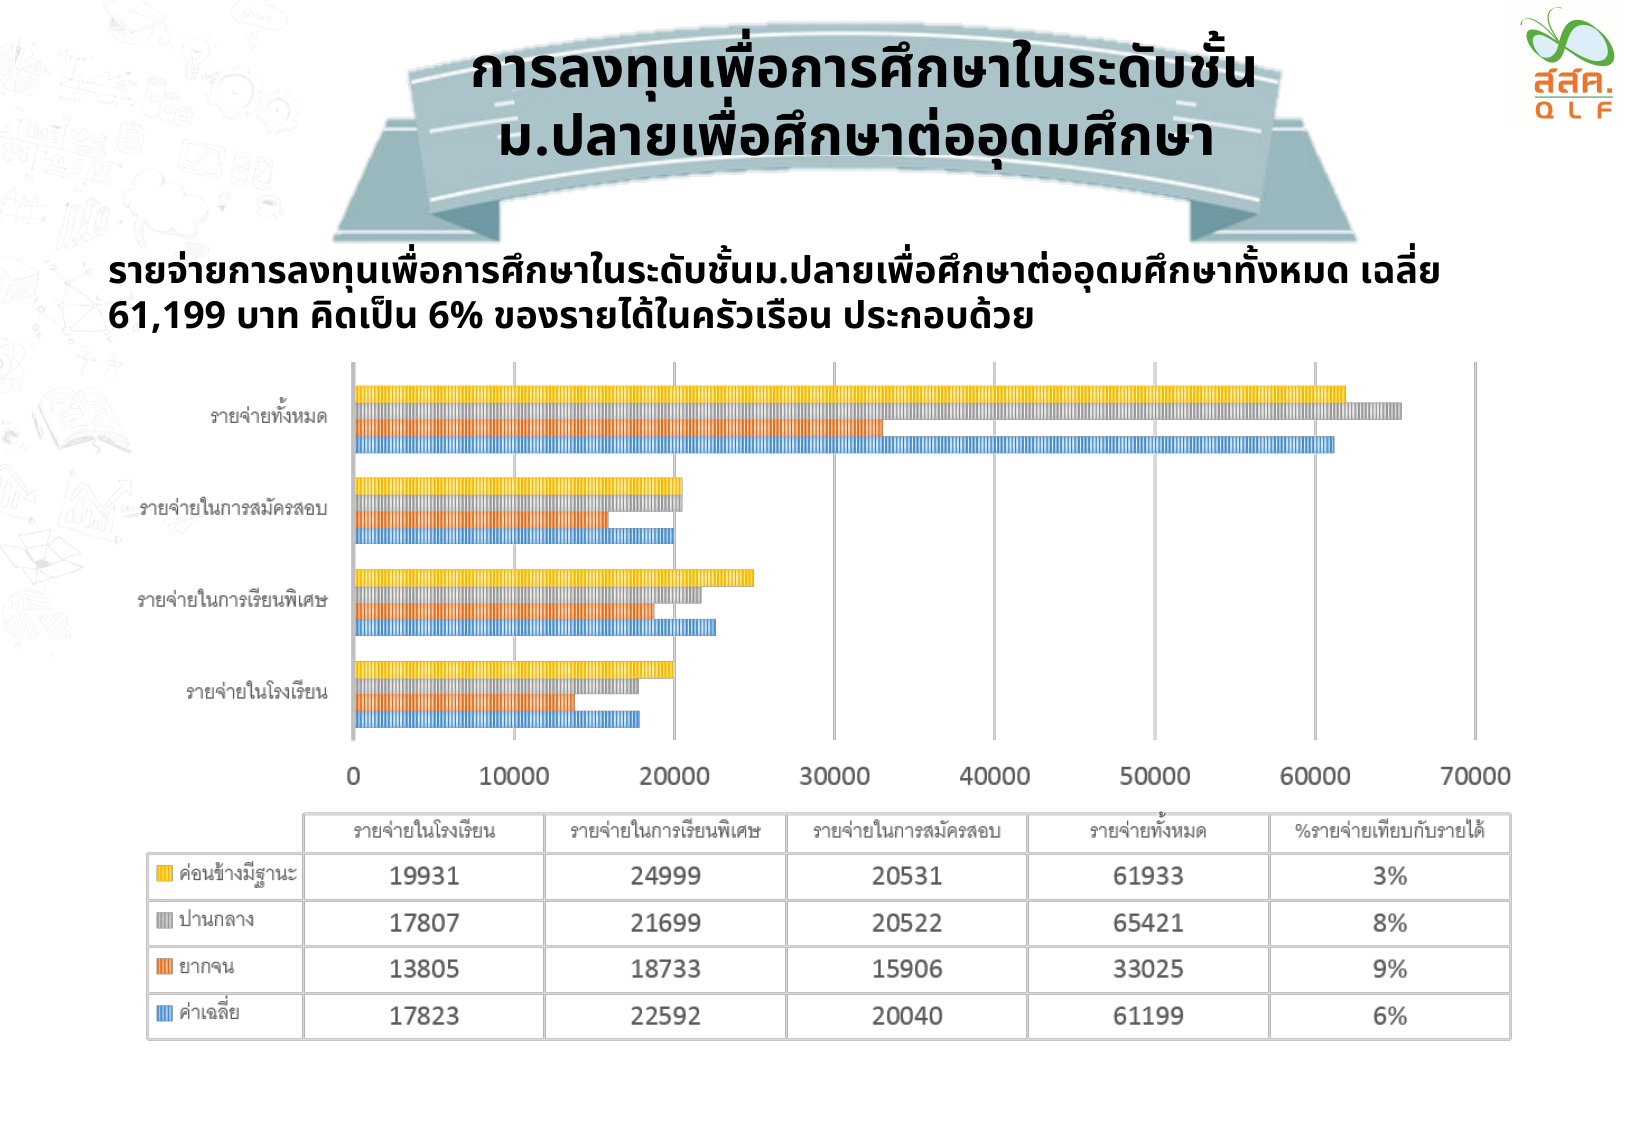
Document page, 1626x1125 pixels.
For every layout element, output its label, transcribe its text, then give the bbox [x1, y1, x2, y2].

picture [0, 0, 1536, 1065]
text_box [263, 0, 1466, 314]
picture [1511, 1, 1623, 127]
text_box รายจ่ายการลงทุนเพื่อการศึกษาในระดับชั้นม.ปลายเพื่อศึกษาต่ออุดมศึกษาทั้งหมด เฉลี่ย 61,199 บาท คิดเป็น 6% ของรายได้ในครัวเรือน ประกอบด้วย [258, 238, 1498, 343]
